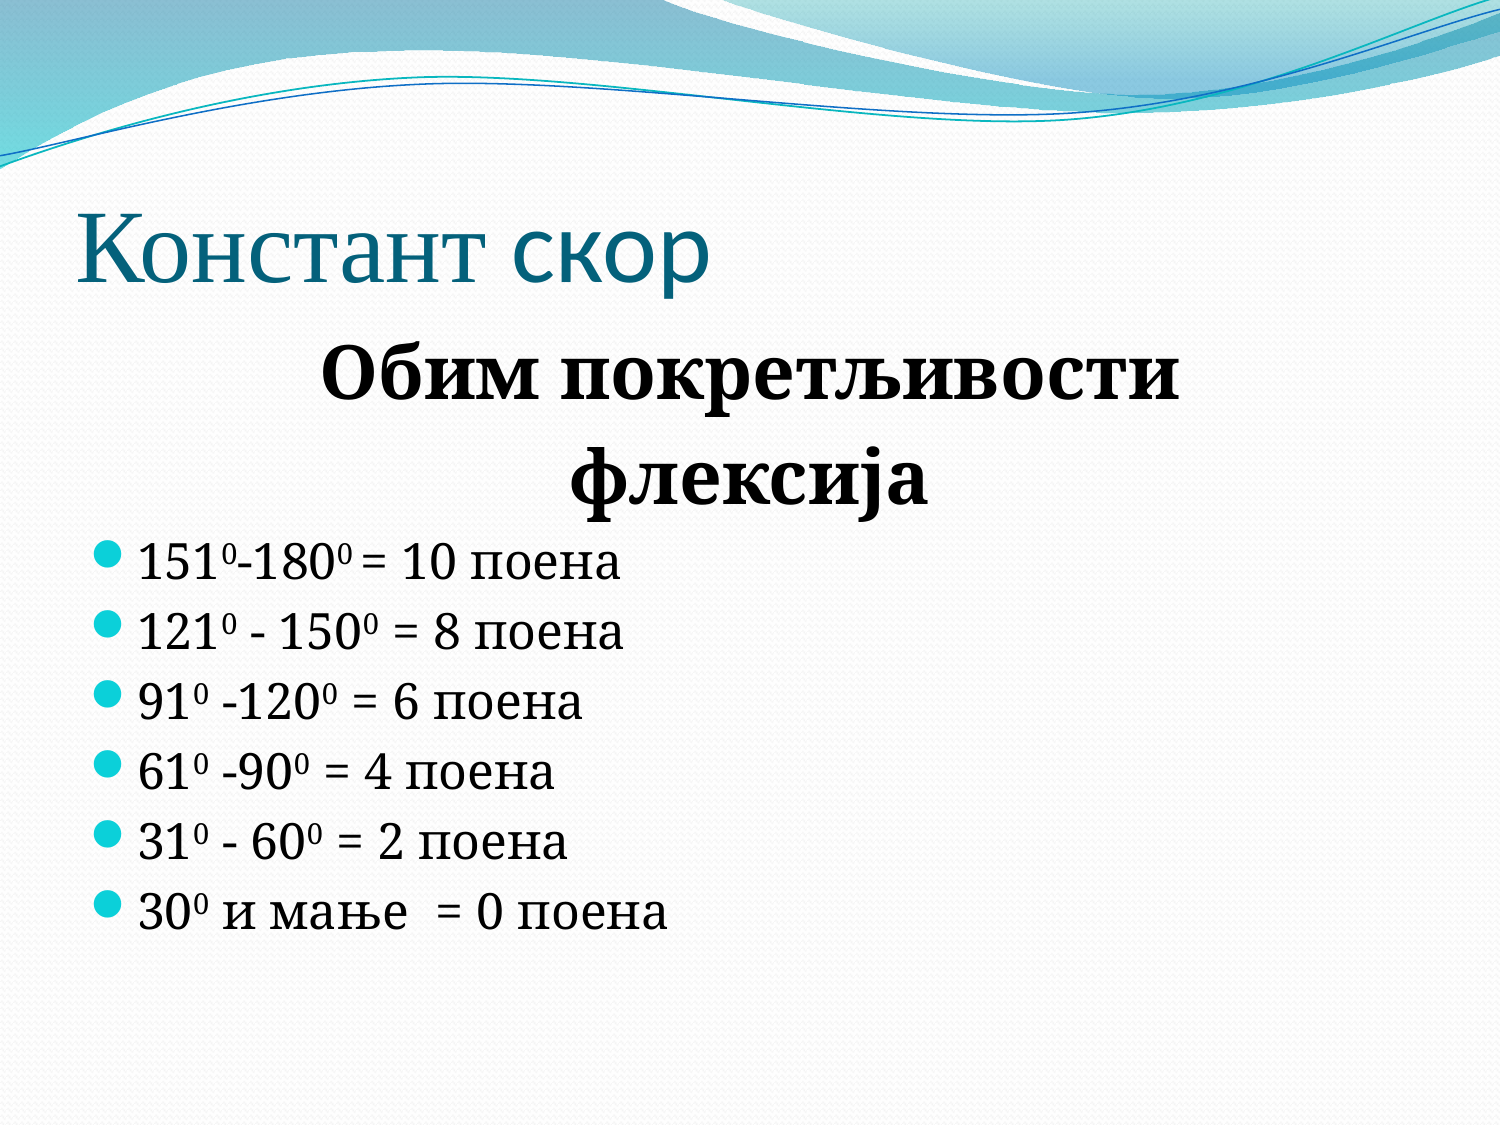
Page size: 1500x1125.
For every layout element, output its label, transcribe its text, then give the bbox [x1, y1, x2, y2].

list Обим покретљивости флексија 1510-1800 = 10 поена 1210 - 1500 = 8 поена 910 -1200 = 6 поена 610 -900 = 4 поена 310 - 600 = 2 поена 300 и мање = 0 поена [75, 317, 1425, 1038]
title Констант скор [75, 115, 1425, 303]
